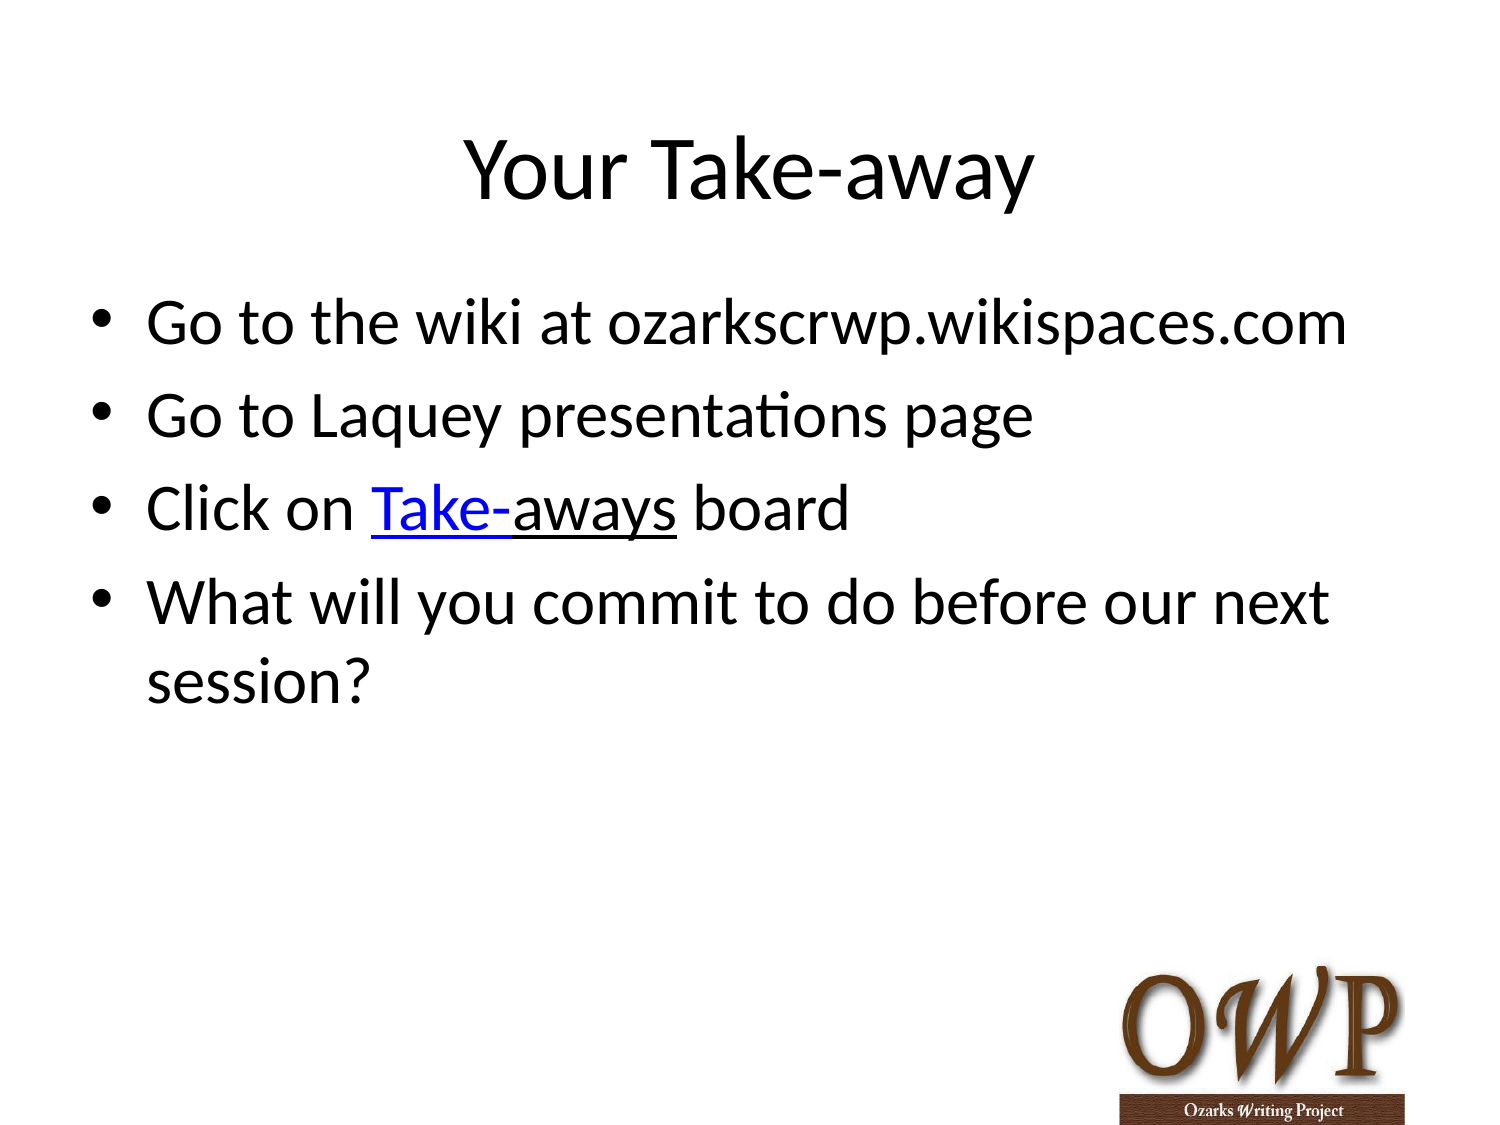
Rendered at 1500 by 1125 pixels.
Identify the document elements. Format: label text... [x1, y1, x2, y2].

title Your Take-away [75, 45, 1425, 233]
list Go to the wiki at ozarkscrwp.wikispaces.com Go to Laquey presentations page Click on Take-aways board What will you commit to do before our next session? [75, 262, 1425, 1078]
picture [1119, 957, 1405, 1125]
